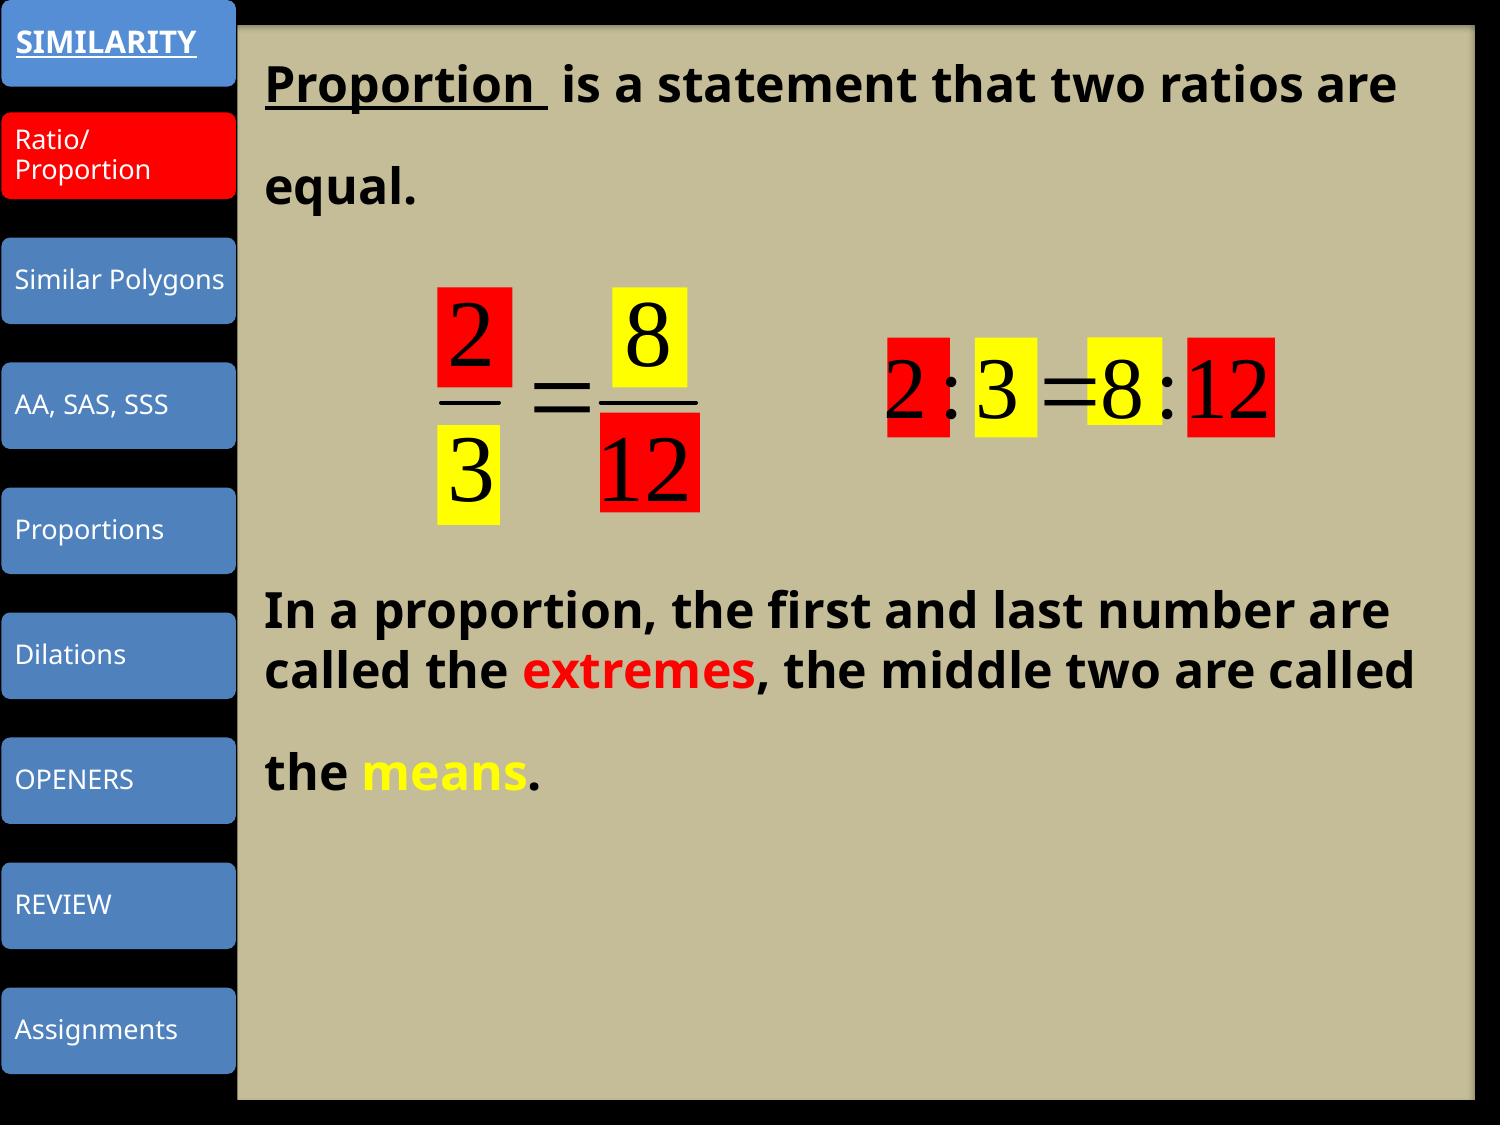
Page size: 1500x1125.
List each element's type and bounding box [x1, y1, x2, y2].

text_box [424, 274, 713, 523]
text_box [0, 0, 238, 1125]
text_box [238, 0, 1500, 1125]
text_box [869, 337, 1288, 441]
